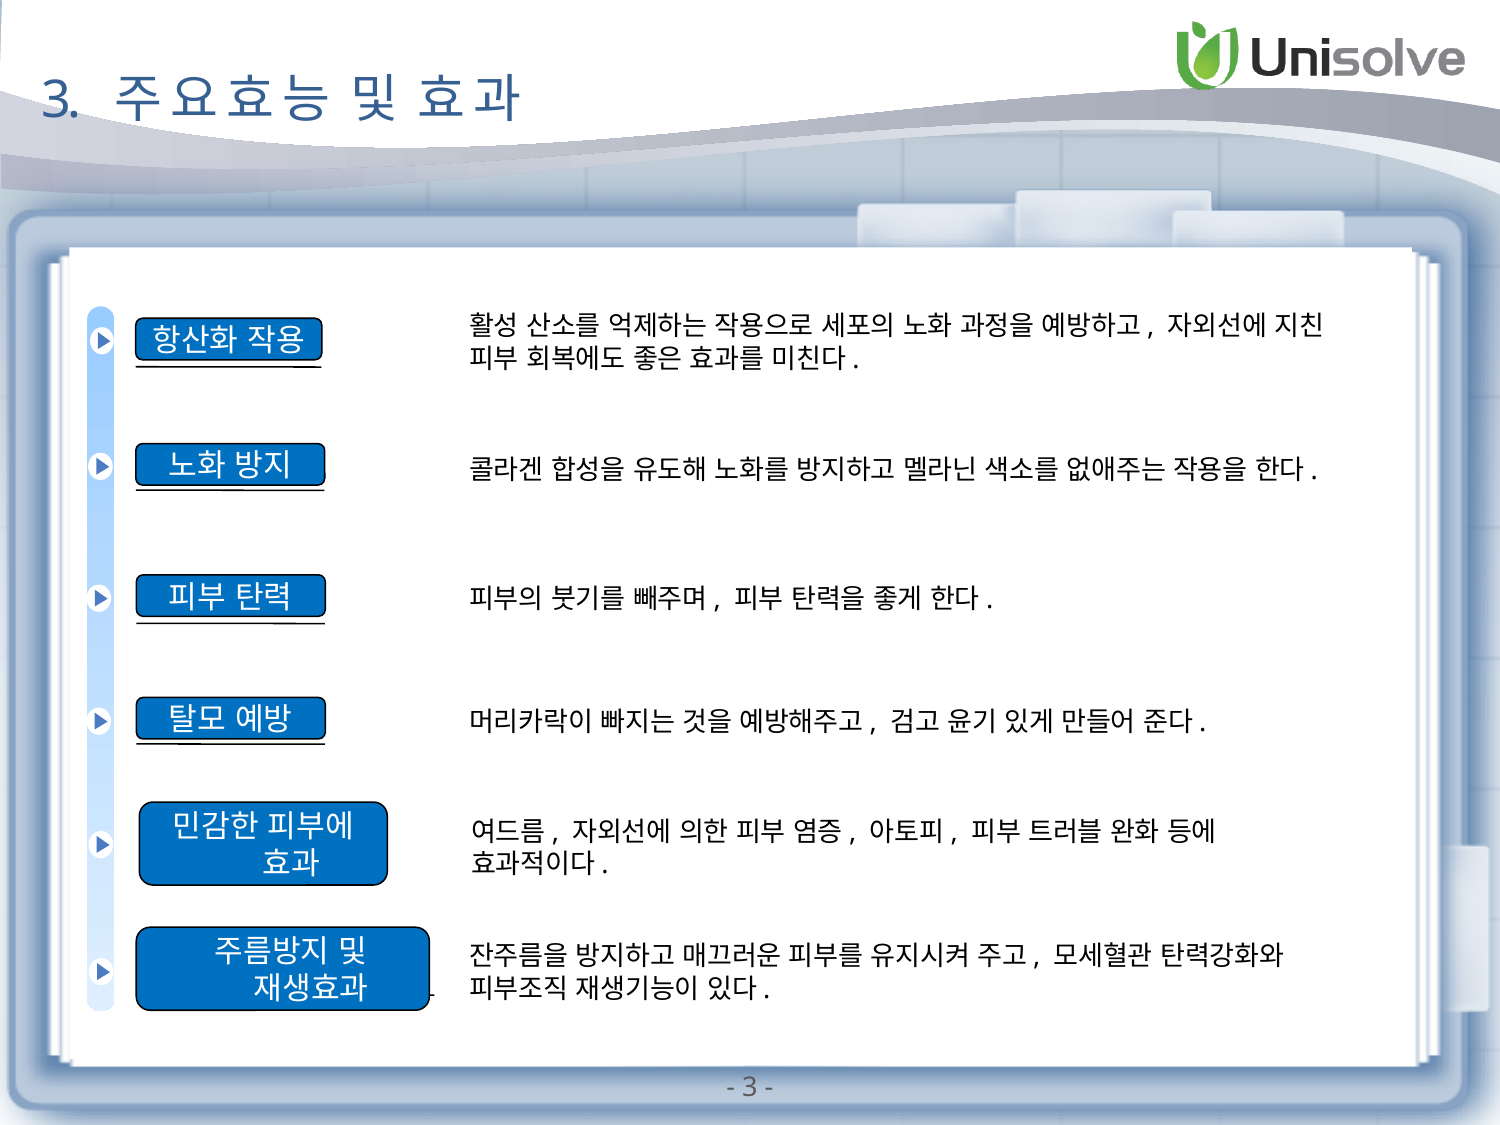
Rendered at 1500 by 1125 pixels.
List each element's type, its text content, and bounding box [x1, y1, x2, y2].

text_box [139, 822, 388, 872]
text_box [88, 830, 114, 859]
text_box 3. 주 요 효 능 및 효 과 [41, 2, 768, 128]
text_box [86, 992, 115, 1012]
text_box 잔주름을 방지하고 매끄러운 피부를 유지시켜 주고, 모세혈관 탄력강화와 피부조직 재생기능이 있다. [454, 931, 1341, 1011]
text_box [89, 326, 115, 355]
text_box [86, 360, 115, 453]
text_box 피부의 붓기를 빼주며, 피부 탄력을 좋게 한다. [454, 574, 1376, 622]
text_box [135, 443, 325, 491]
text_box 여드름, 자외선에 의한 피부 염증, 아토피, 피부 트러블 완화 등에 효과적이다. [456, 806, 1341, 887]
picture [667, 130, 1398, 160]
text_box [86, 584, 112, 613]
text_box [88, 957, 114, 986]
text_box 콜라겐 합성을 유도해 노화를 방지하고 멜라닌 색소를 없애주는 작용을 한다. [454, 444, 1376, 492]
text_box [86, 488, 115, 587]
text_box [86, 740, 115, 831]
text_box 머리카락이 빠지는 것을 예방해주고, 검고 윤기 있게 만들어 준다. [454, 696, 1341, 744]
text_box 활성 산소를 억제하는 작용으로 세포의 노화 과정을 예방하고, 자외선에 지친 피부 회복에도 좋은 효과를 미친다. [454, 301, 1341, 381]
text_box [86, 707, 112, 736]
text_box [86, 616, 115, 709]
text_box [136, 697, 326, 745]
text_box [87, 452, 114, 481]
text_box - 3 - [0, 1061, 1500, 1122]
text_box [86, 306, 115, 328]
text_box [135, 317, 323, 368]
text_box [136, 574, 326, 624]
text_box [86, 866, 115, 958]
picture [1177, 21, 1465, 90]
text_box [136, 947, 435, 996]
